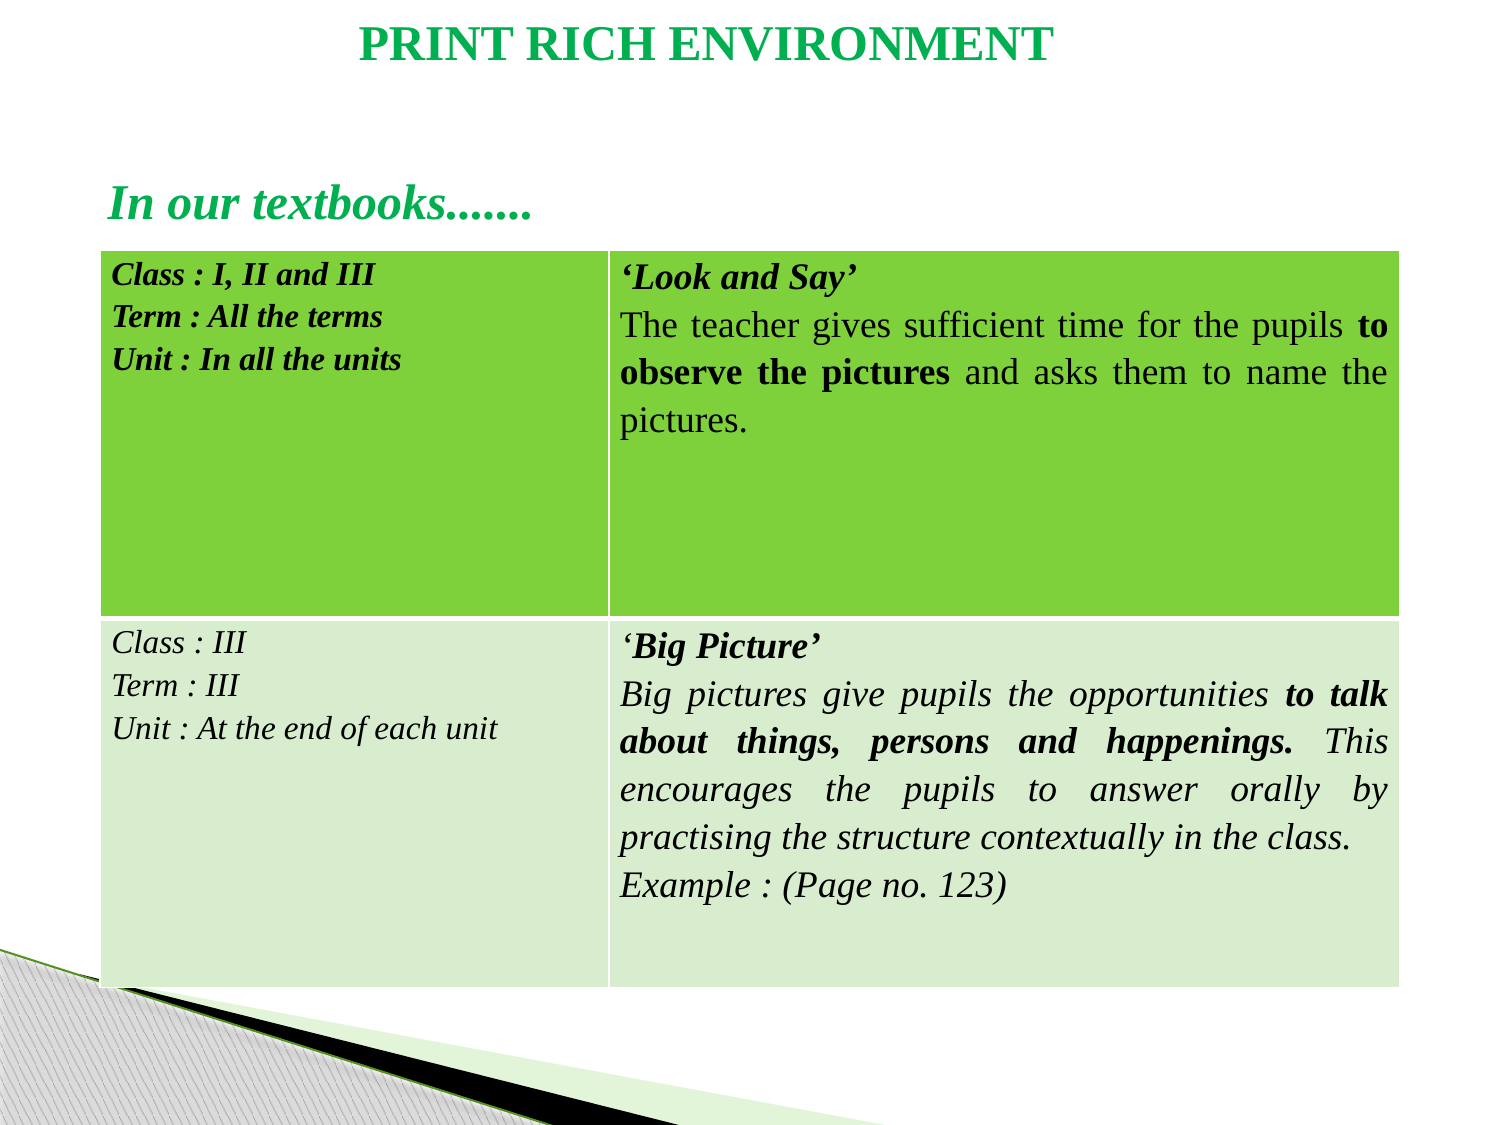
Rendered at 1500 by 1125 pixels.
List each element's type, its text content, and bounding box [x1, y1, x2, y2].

title PRINT RICH ENVIRONMENT [0, 37, 1413, 113]
table_header ‘Look and Say’ The teacher gives sufficient time for the pupils to observe the pictures and asks them to name the pictures. [610, 251, 1399, 616]
table_cell ‘Big Picture’ Big pictures give pupils the opportunities to talk about things, persons and happenings. This encourages the pupils to answer orally by practising the structure contextually in the class. Example : (Page no. 123) [610, 621, 1399, 987]
table_cell Class : III Term : III Unit : At the end of each unit [101, 621, 608, 987]
table_header Class : I, II and III Term : All the terms Unit : In all the units [101, 251, 608, 616]
list In our textbooks....... [75, 162, 1425, 1005]
